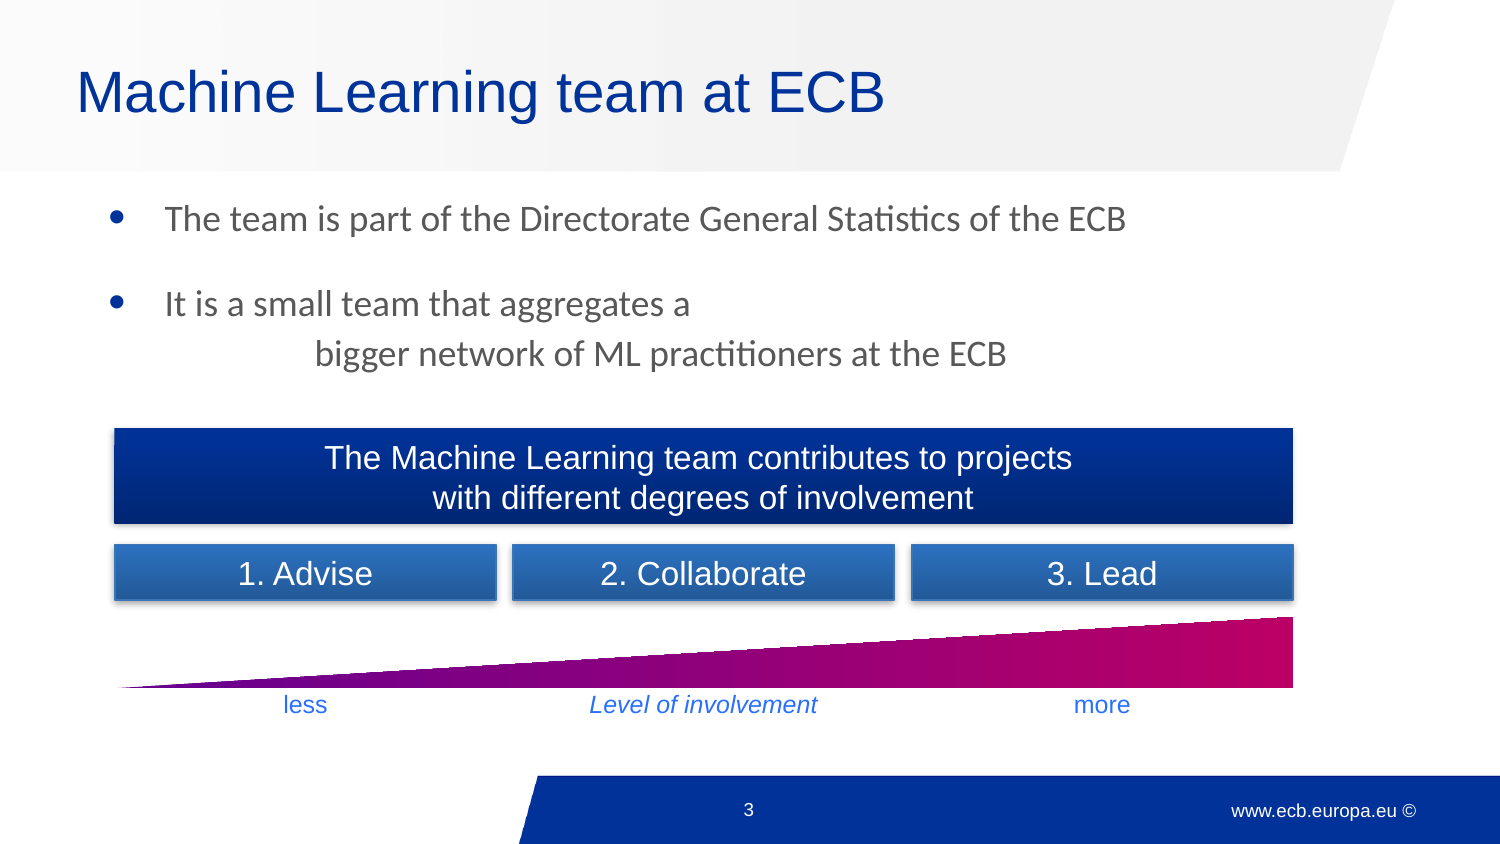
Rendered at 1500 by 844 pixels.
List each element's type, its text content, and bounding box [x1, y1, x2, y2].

picture [0, 0, 1500, 844]
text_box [114, 427, 1294, 727]
slide_number 3 [714, 796, 783, 820]
title Machine Learning team at ECB [76, 67, 1455, 172]
list The team is part of the Directorate General Statistics of the ECB It is a small team that aggregates a bigger network of ML practitioners at the ECB [76, 188, 1458, 739]
